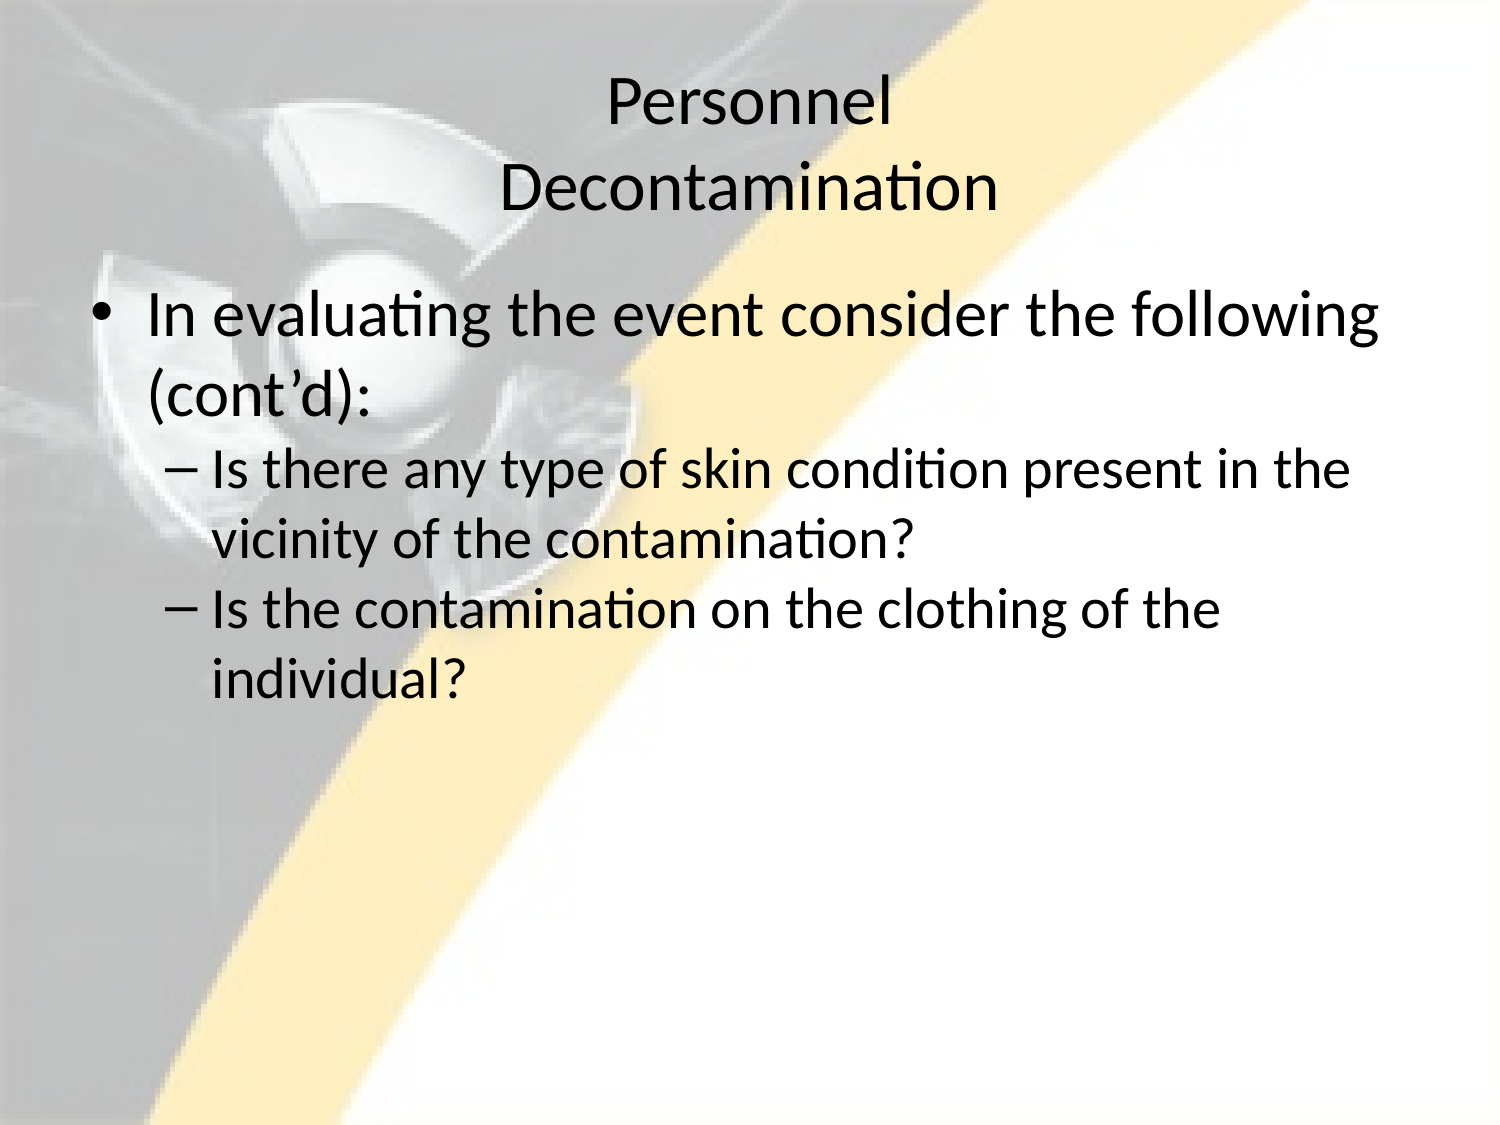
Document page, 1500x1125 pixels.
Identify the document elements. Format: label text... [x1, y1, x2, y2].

title Personnel Decontamination [75, 45, 1425, 233]
list In evaluating the event consider the following (cont’d): Is there any type of skin condition present in the vicinity of the contamination? Is the contamination on the clothing of the individual? [75, 262, 1425, 1038]
